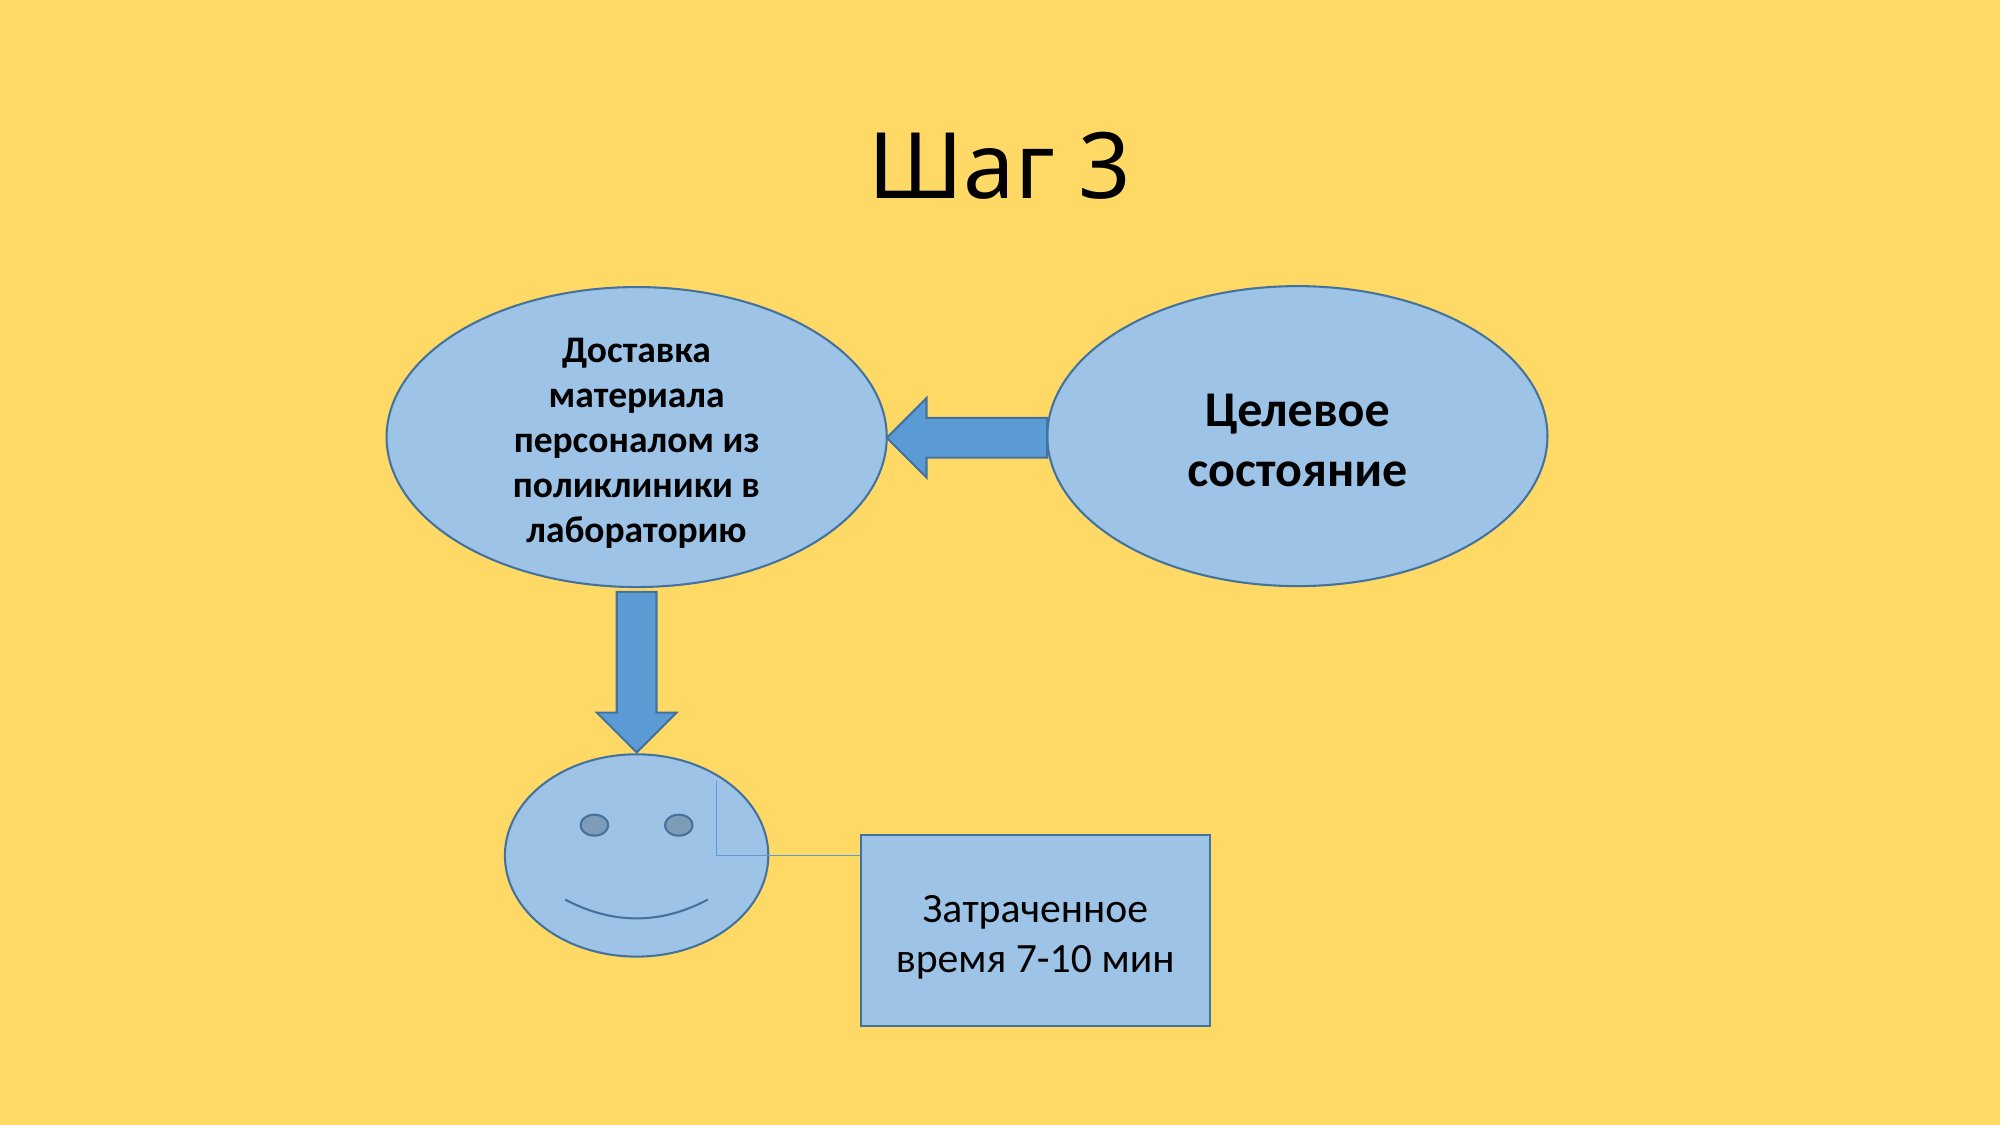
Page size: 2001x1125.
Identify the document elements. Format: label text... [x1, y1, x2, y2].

text_box Затраченное время 7-10 мин [860, 834, 1211, 1027]
text_box [888, 395, 1049, 481]
text_box Целевое состояние [1048, 285, 1549, 588]
text_box [503, 753, 727, 958]
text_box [716, 780, 867, 931]
text_box [594, 590, 679, 753]
text_box Доставка материала персоналом из поликлиники в лабораторию [385, 286, 888, 589]
title Шаг 3 [137, 59, 1863, 278]
